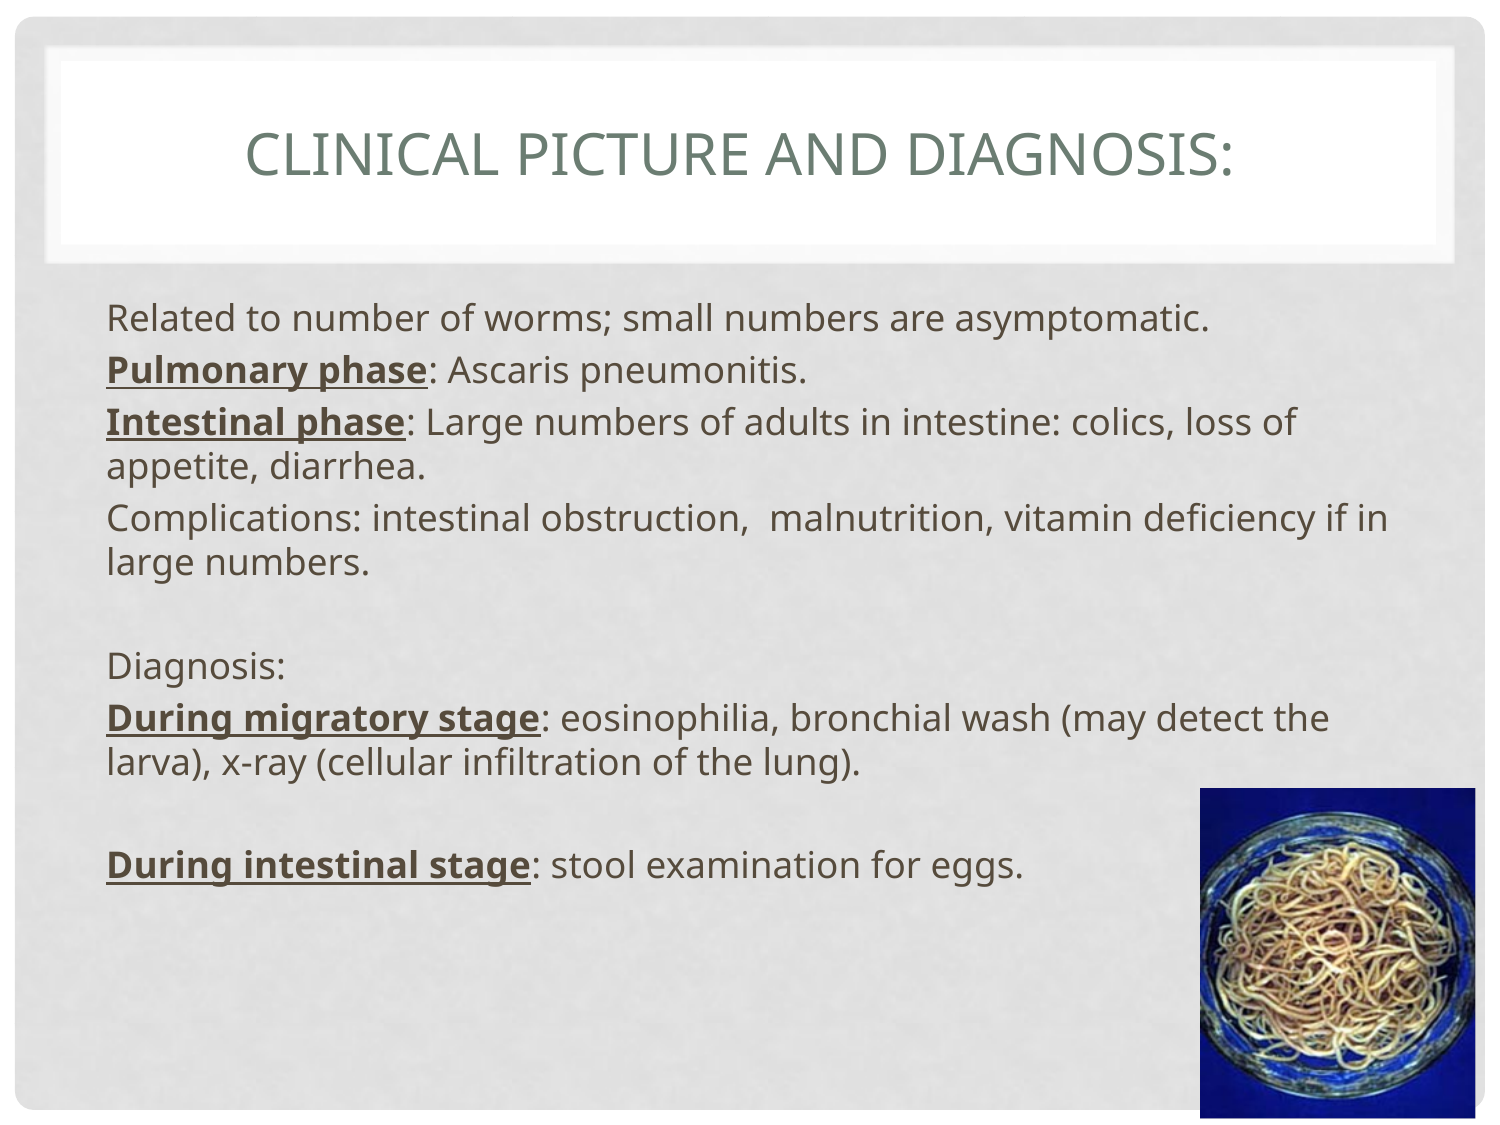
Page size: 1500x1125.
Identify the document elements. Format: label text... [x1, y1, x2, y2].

list Related to number of worms; small numbers are asymptomatic. Pulmonary phase: Ascaris pneumonitis. Intestinal phase: Large numbers of adults in intestine: colics, loss of appetite, diarrhea. Complications: intestinal obstruction, malnutrition, vitamin deficiency if in large numbers. Diagnosis: During migratory stage: eosinophilia, bronchial wash (may detect the larva), x-ray (cellular infiltration of the lung). During intestinal stage: stool examination for eggs. [75, 287, 1425, 1005]
picture [1199, 788, 1477, 1120]
title Clinical picture and diagnosis: [69, 66, 1425, 238]
